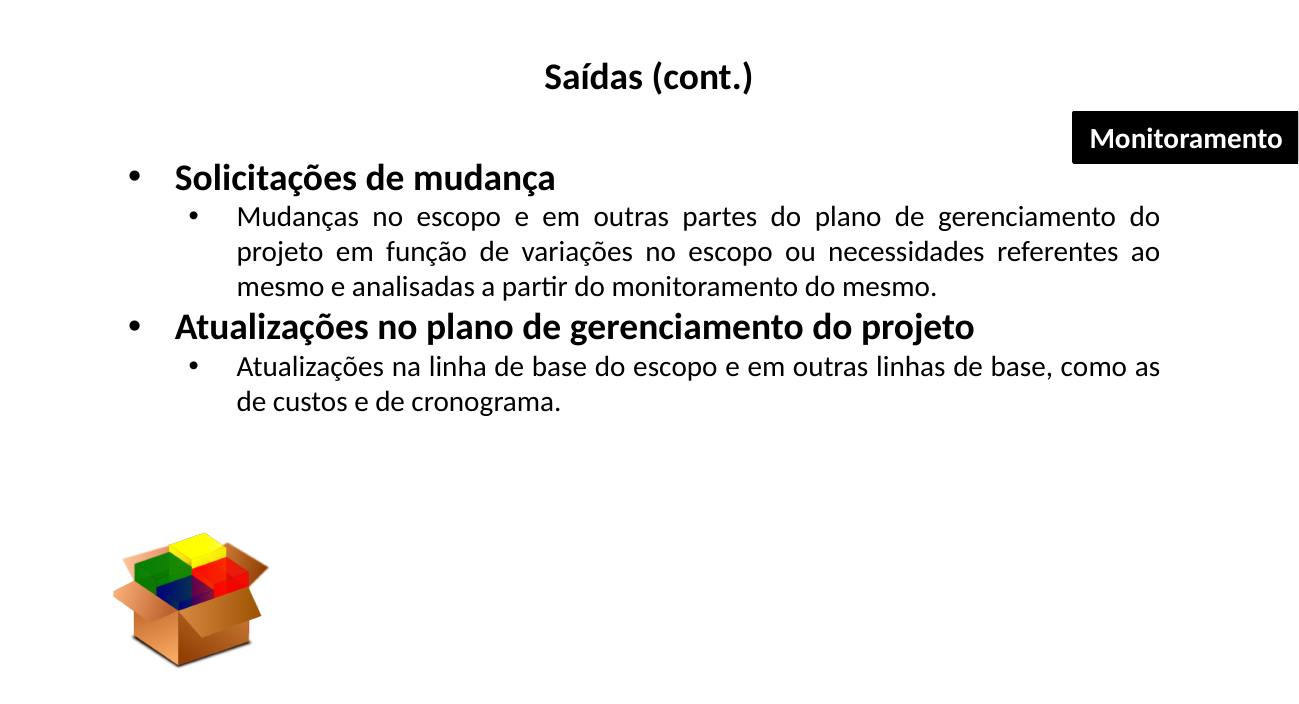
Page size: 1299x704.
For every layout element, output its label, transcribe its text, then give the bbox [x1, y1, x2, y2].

text_box Saídas (cont.) [0, 44, 1299, 106]
text_box Monitoramento [1074, 112, 1299, 162]
picture [112, 520, 273, 672]
text_box Solicitações de mudança Mudanças no escopo e em outras partes do plano de gerenciamento do projeto em função de variações no escopo ou necessidades referentes ao mesmo e analisadas a partir do monitoramento do mesmo. Atualizações no plano de gerenciamento do projeto Atualizações na linha de base do escopo e em outras linhas de base, como as de custos e de cronograma. [113, 145, 1177, 428]
